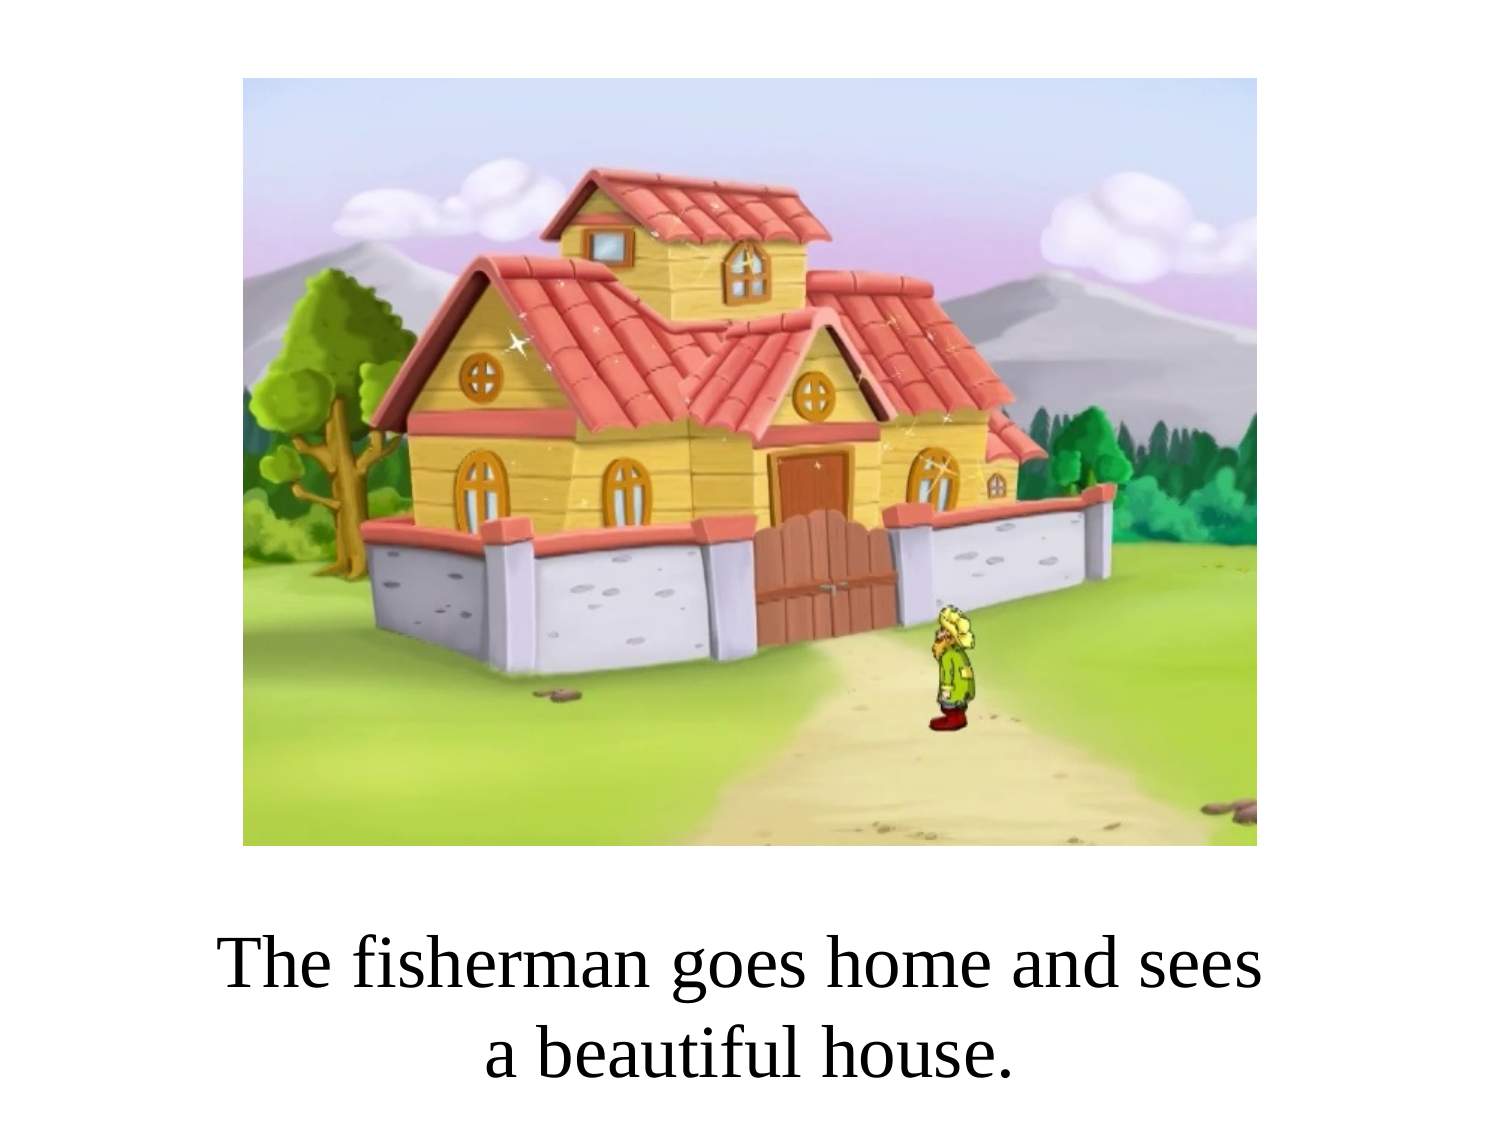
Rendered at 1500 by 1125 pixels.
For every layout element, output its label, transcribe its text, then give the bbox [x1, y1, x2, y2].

text_box The fisherman goes home and sees a beautiful house. [0, 905, 1500, 1100]
picture [243, 77, 1257, 847]
